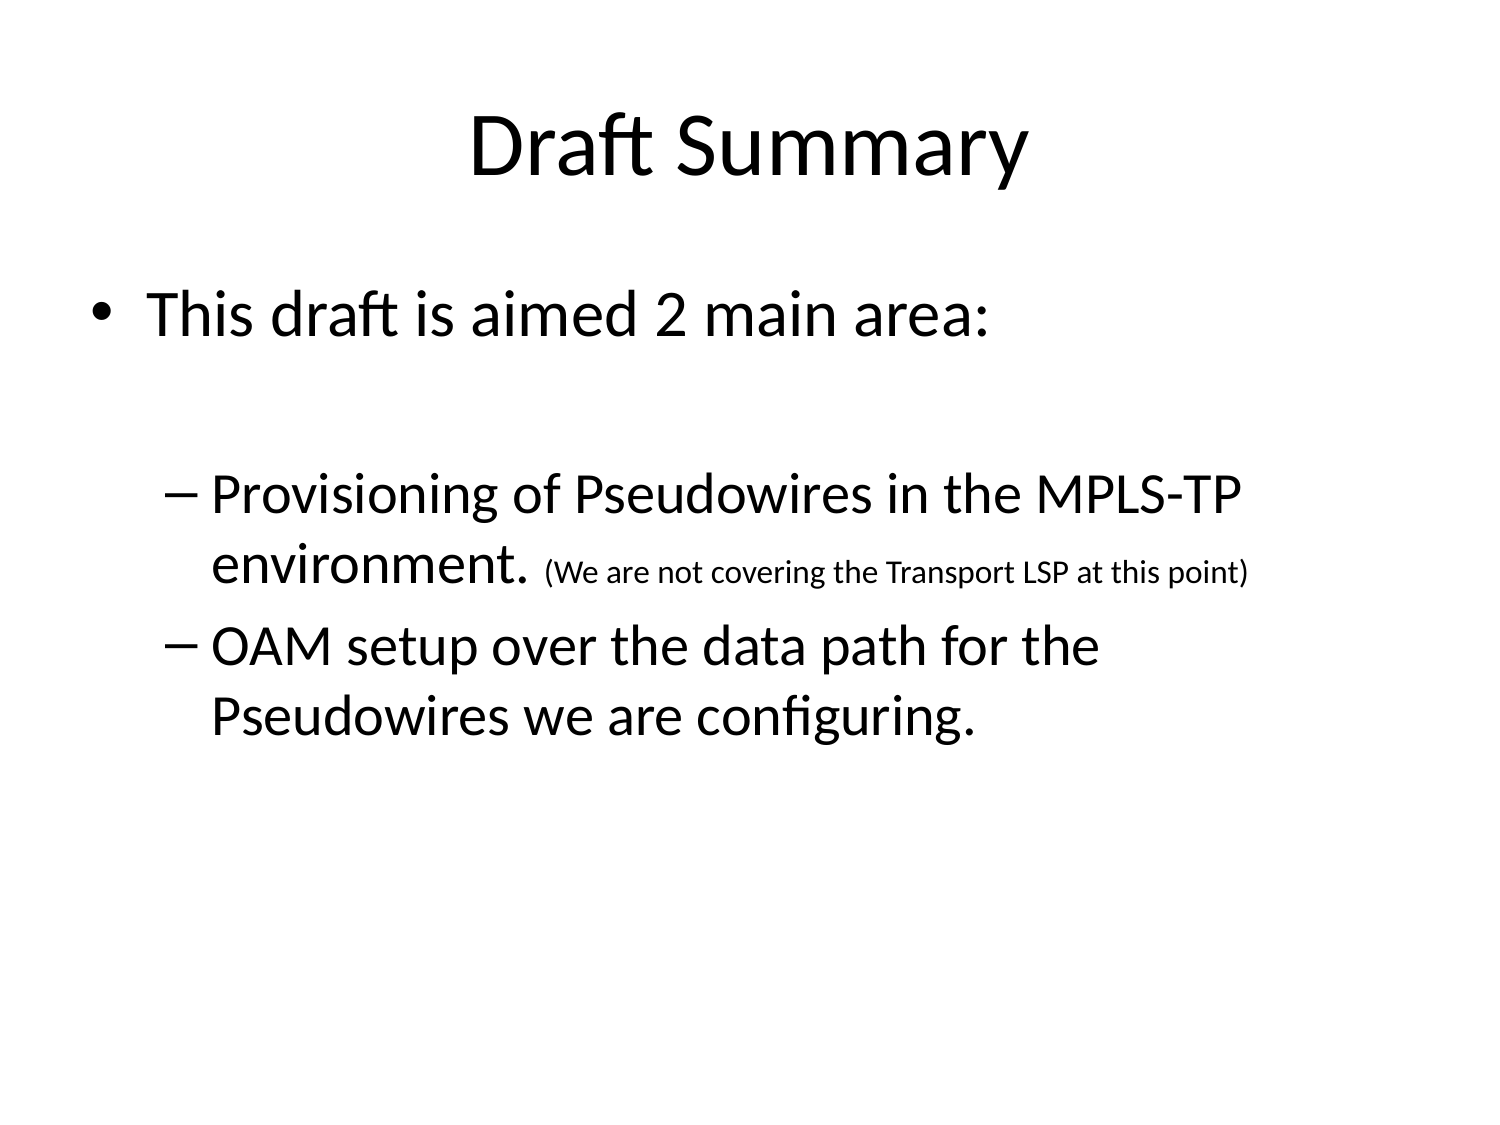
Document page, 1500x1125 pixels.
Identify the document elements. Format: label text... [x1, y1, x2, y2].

title Draft Summary [75, 45, 1425, 233]
list This draft is aimed 2 main area: Provisioning of Pseudowires in the MPLS-TP environment. (We are not covering the Transport LSP at this point) OAM setup over the data path for the Pseudowires we are configuring. [75, 262, 1425, 1005]
